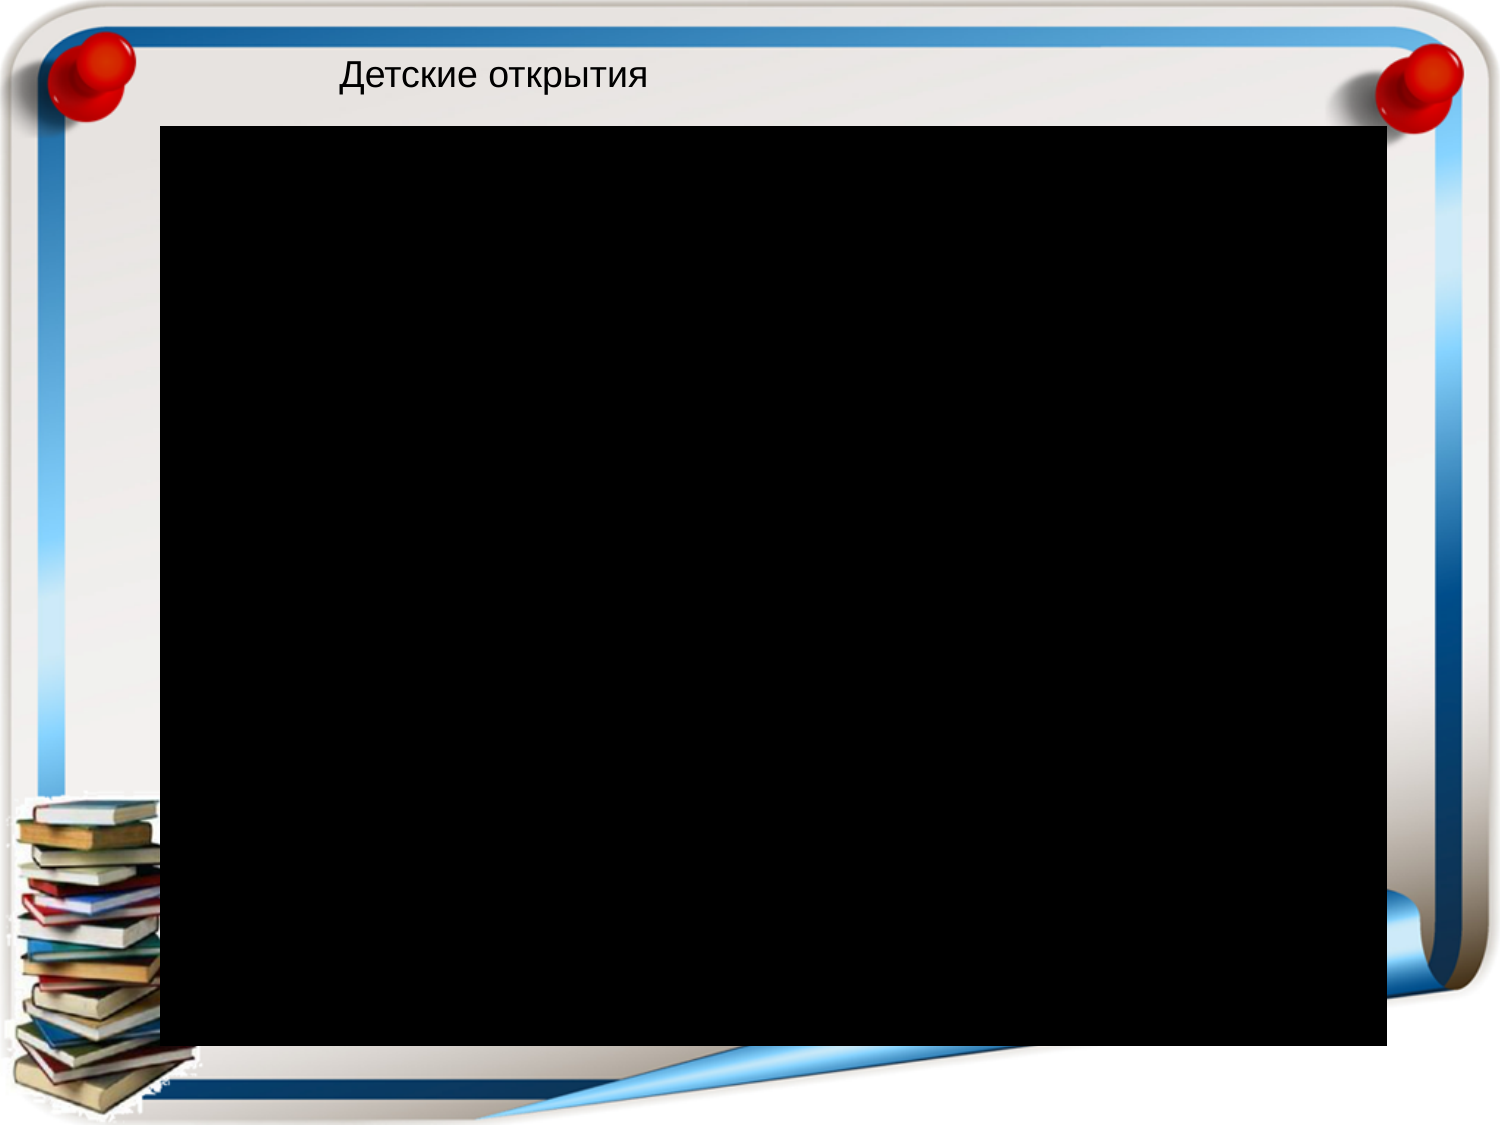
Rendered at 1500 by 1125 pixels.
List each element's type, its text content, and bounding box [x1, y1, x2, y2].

picture [0, 0, 1500, 1125]
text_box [159, 125, 1389, 1047]
text_box Детские открытия [324, 42, 667, 103]
